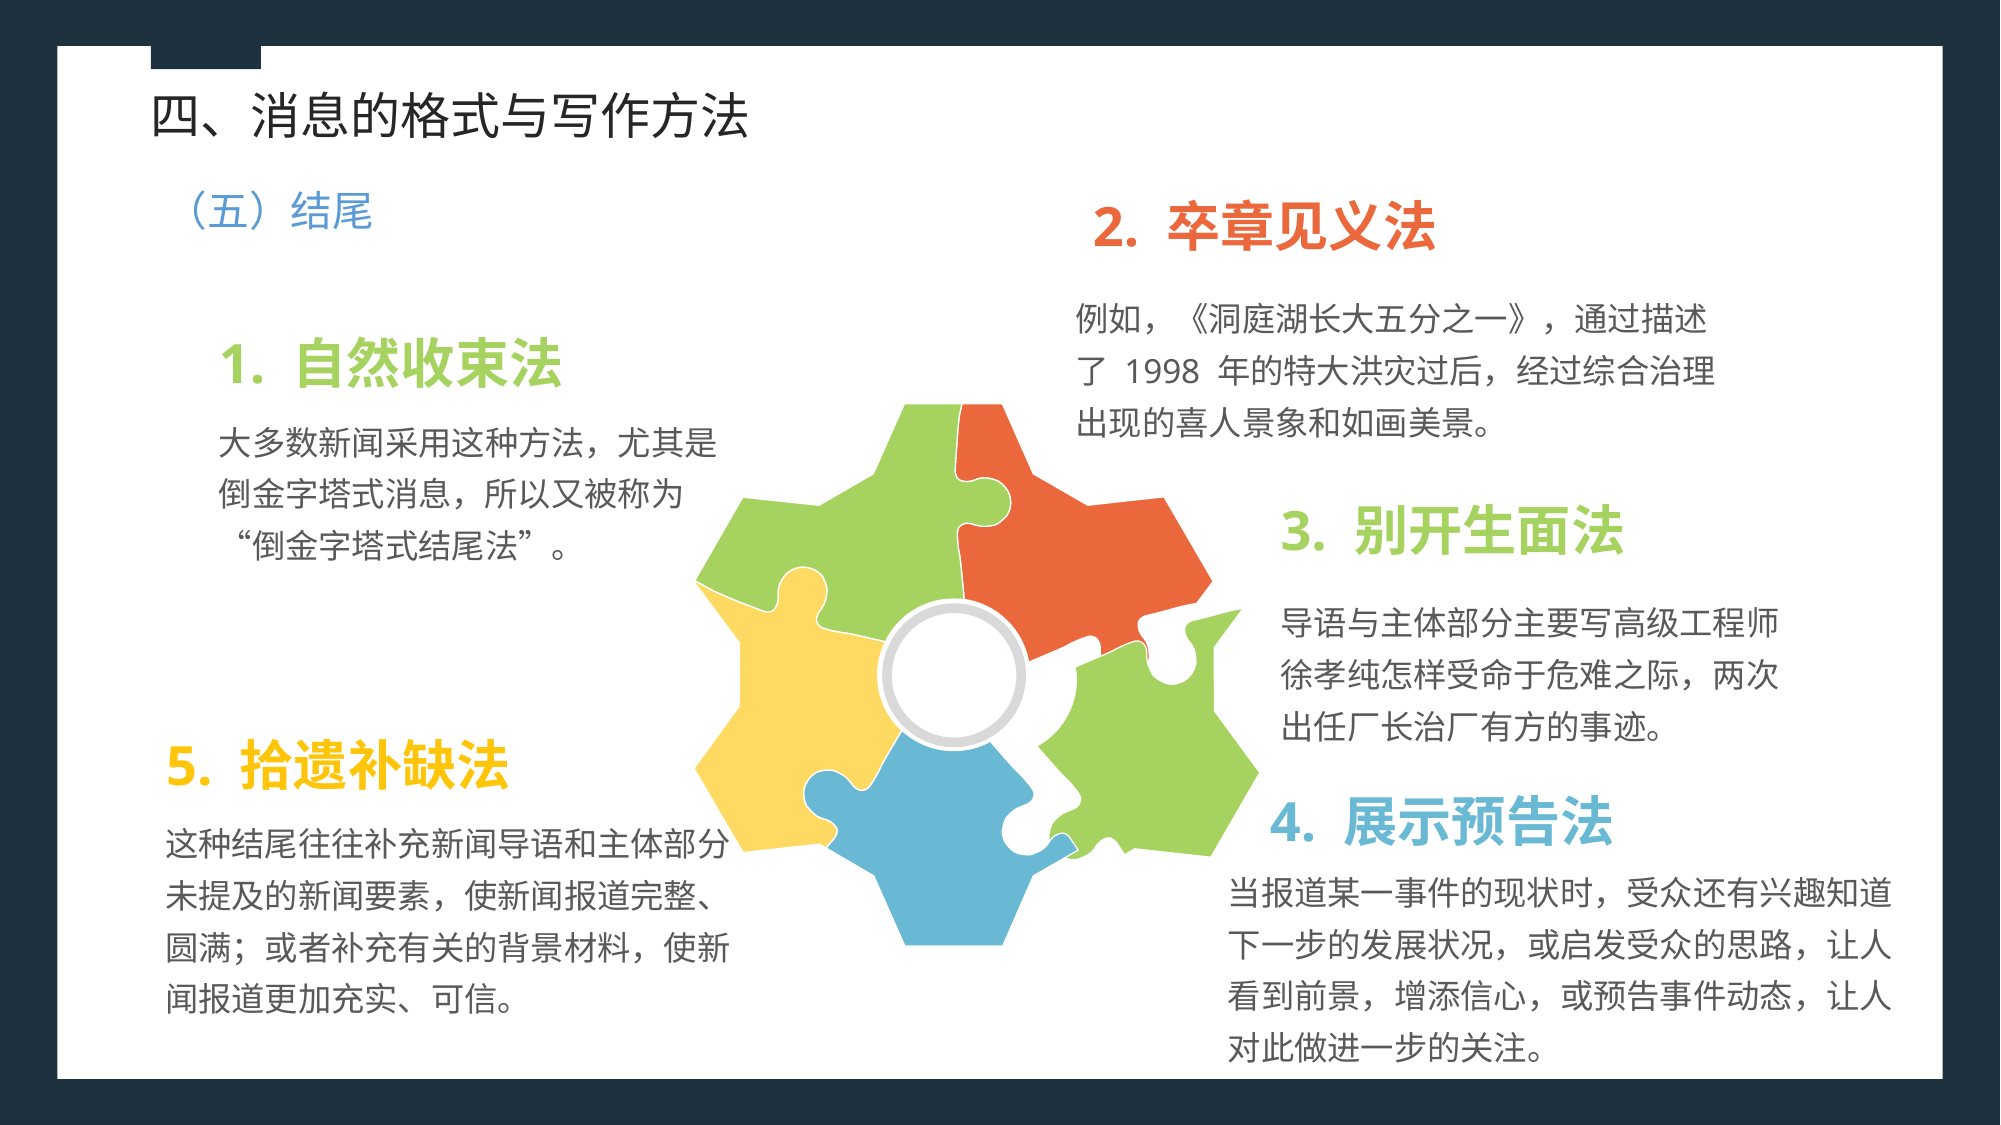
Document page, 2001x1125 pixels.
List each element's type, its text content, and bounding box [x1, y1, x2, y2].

text_box 例如，《洞庭湖长大五分之一》，通过描述了 1998 年的特大洪灾过后，经过综合治理出现的喜人景象和如画美景。 [1060, 279, 1739, 443]
text_box 2. 卒章见义法 [1078, 152, 1622, 265]
text_box [887, 608, 1022, 743]
text_box 当报道某一事件的现状时，受众还有兴趣知道下一步的发展状况，或启发受众的思路，让人看到前景，增添信心，或预告事件动态，让人对此做进一步的关注。 [1213, 852, 1930, 1079]
text_box 导语与主体部分主要写高级工程师徐孝纯怎样受命于危难之际，两次出任厂长治厂有方的事迹。 [1265, 582, 1810, 768]
text_box [723, 403, 1011, 641]
text_box [956, 403, 1214, 663]
text_box 这种结尾往往补充新闻导语和主体部分未提及的新闻要素，使新闻报道完整、圆满；或者补充有关的背景材料，使新闻报道更加充实、可信。 [150, 803, 748, 1051]
text_box [803, 730, 1079, 947]
text_box 5. 拾遗补缺法 [151, 691, 695, 804]
text_box 4. 展示预告法 [1255, 747, 1799, 852]
text_box [1036, 608, 1255, 860]
text_box 四、消息的格式与写作方法 [150, 77, 846, 152]
text_box （五）结尾 [150, 152, 932, 243]
text_box 大多数新闻采用这种方法，尤其是倒金字塔式消息，所以又被称为“倒金字塔式结尾法”。 [204, 402, 748, 594]
text_box 3. 别开生面法 [1265, 456, 1810, 569]
text_box 1. 自然收束法 [204, 289, 748, 402]
text_box [695, 567, 902, 853]
